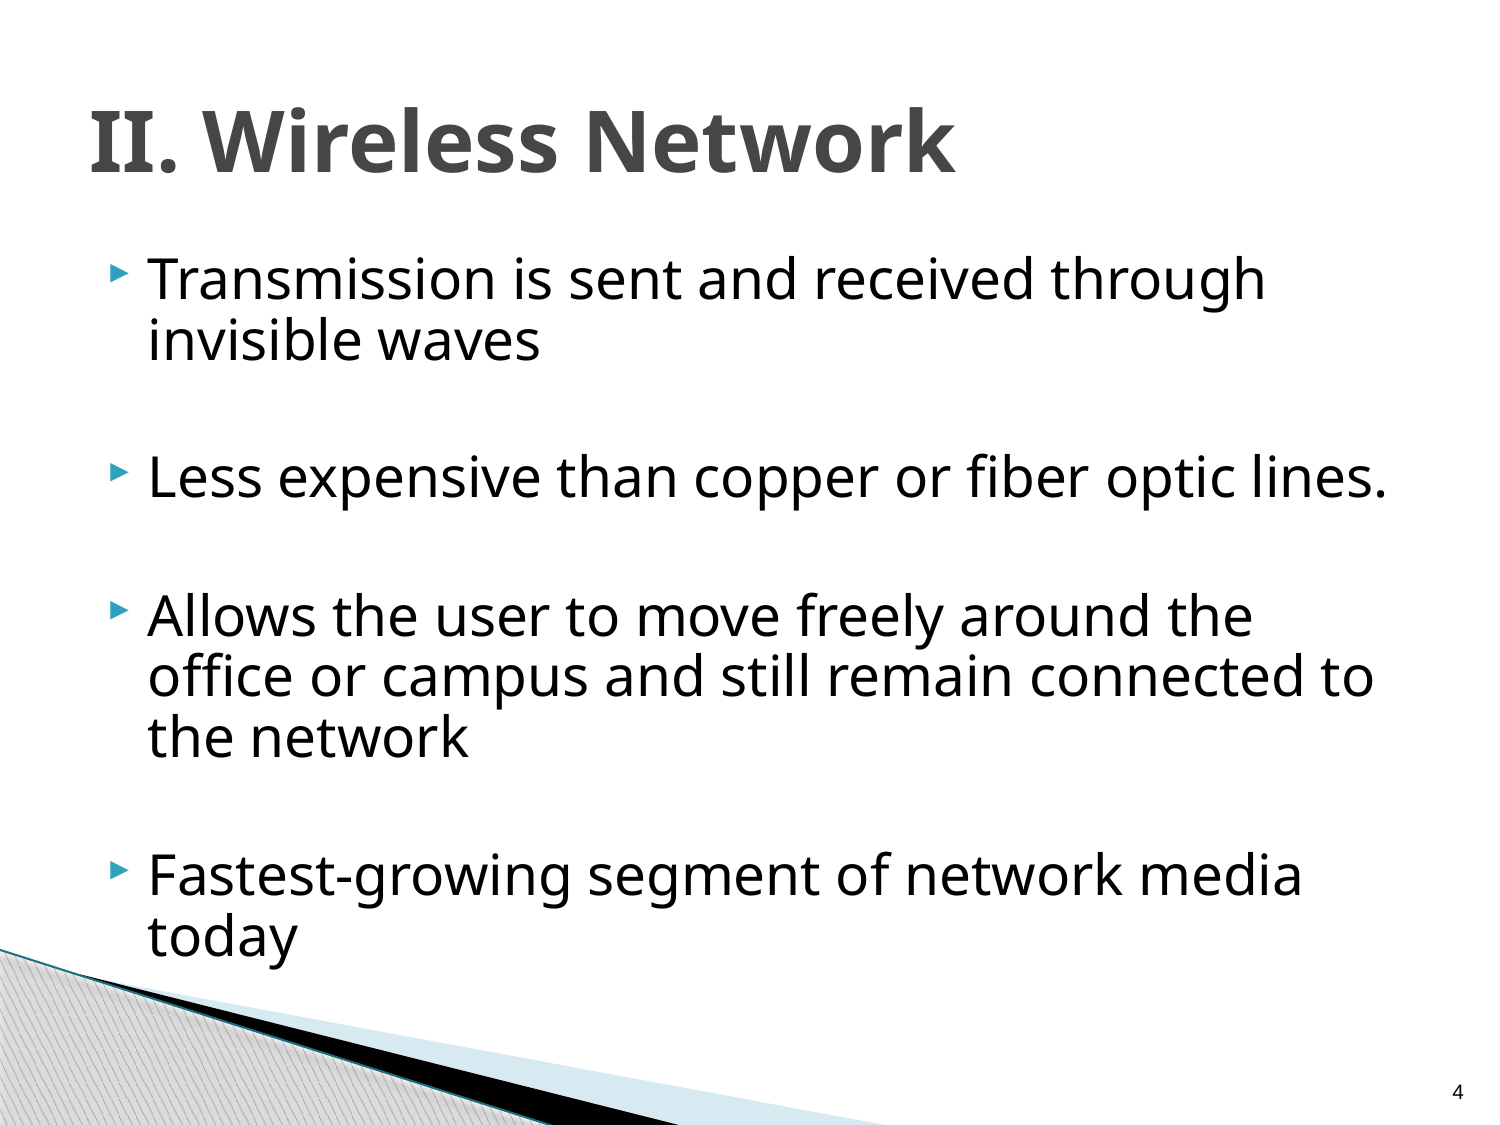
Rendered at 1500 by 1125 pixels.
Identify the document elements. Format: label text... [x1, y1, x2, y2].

title II. Wireless Network [75, 45, 1425, 233]
list Transmission is sent and received through invisible waves Less expensive than copper or fiber optic lines. Allows the user to move freely around the office or campus and still remain connected to the network Fastest-growing segment of network media today [75, 243, 1425, 986]
slide_number 4 [1418, 1051, 1479, 1112]
